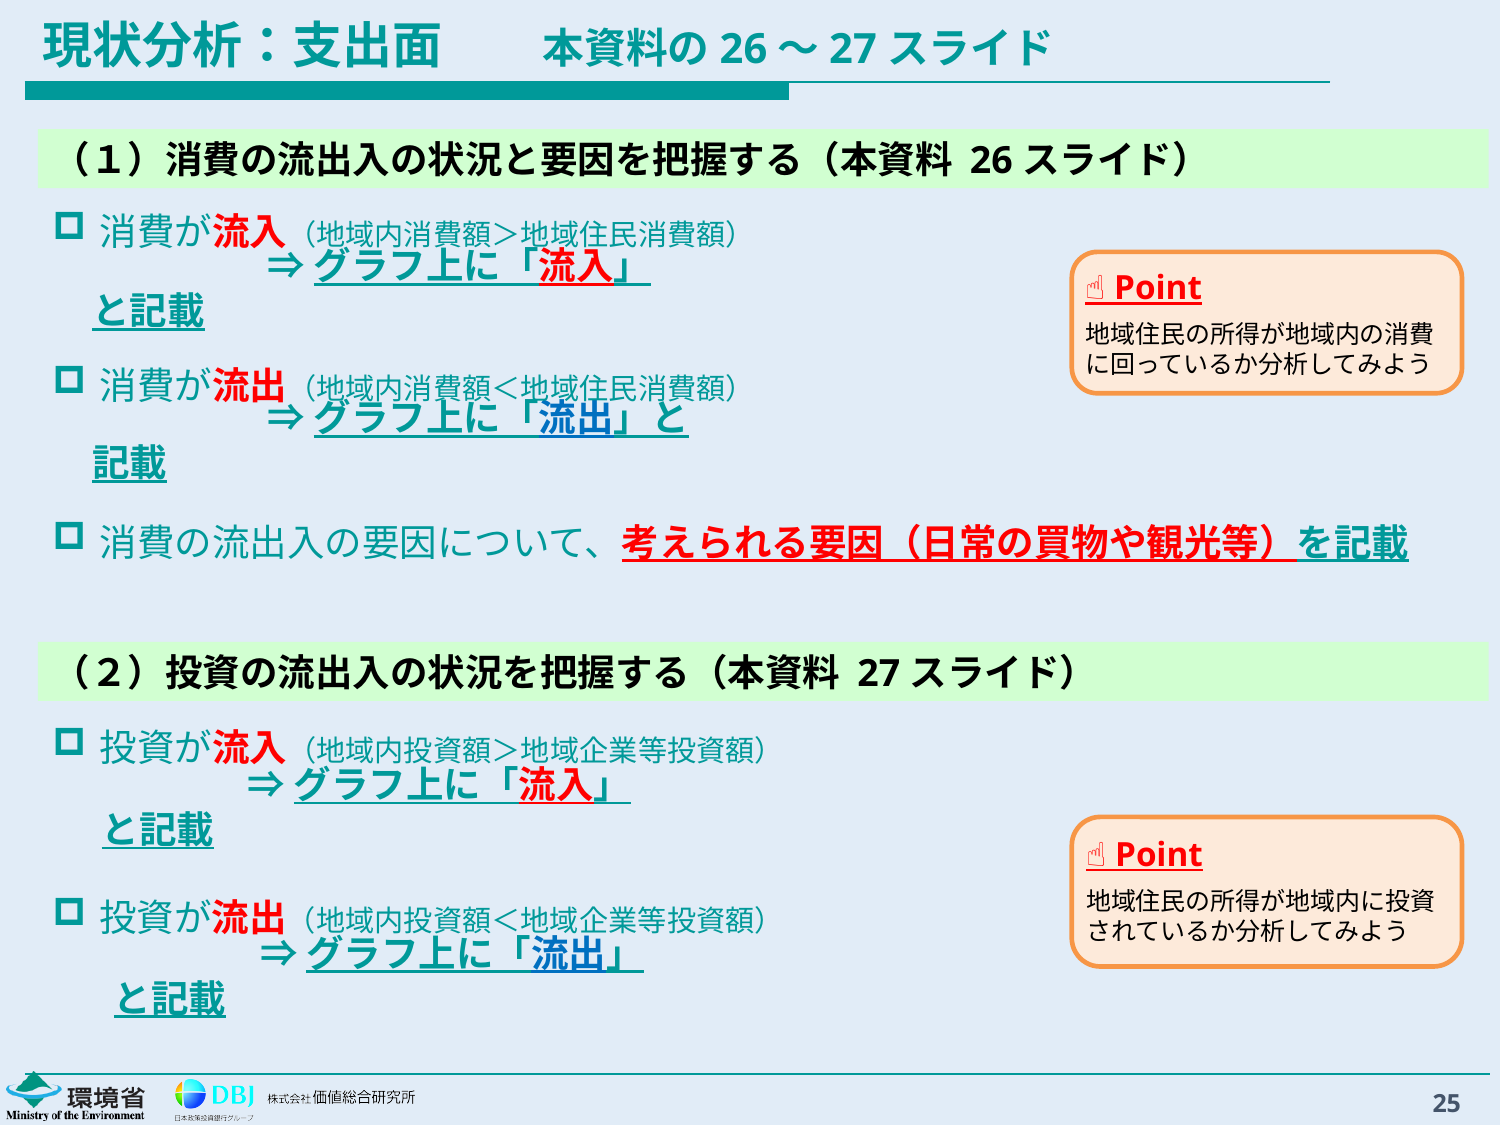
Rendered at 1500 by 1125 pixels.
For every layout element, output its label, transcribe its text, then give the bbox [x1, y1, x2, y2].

text_box ☝ Point 地域住民の所得が地域内に投資されているか分析してみよう [1071, 816, 1463, 967]
text_box 投資が流出（地域内投資額＜地域企業等投資額） [37, 878, 811, 956]
text_box 消費が流出（地域内消費額＜地域住民消費額） [37, 342, 1500, 427]
text_box ⇒ グラフ上に「流入」と記載 [86, 764, 680, 848]
title 現状分析：支出面 本資料の26～27スライド [27, 0, 1500, 82]
text_box ☝ Point 地域住民の所得が地域内の消費に回っているか分析してみよう [1071, 251, 1463, 342]
text_box 消費の流出入の要因について、考えられる要因（日常の買物や観光等）を記載 [37, 503, 1500, 579]
picture [171, 1075, 419, 1125]
text_box （１）消費の流出入の状況と要因を把握する（本資料 26スライド） [37, 129, 1489, 188]
text_box 消費が流入（地域内消費額＞地域住民消費額） [37, 188, 1500, 273]
text_box ⇒ グラフ上に「流入」と記載 [77, 247, 690, 328]
text_box （２）投資の流出入の状況を把握する（本資料 27スライド） [37, 641, 1489, 701]
slide_number 25 [1393, 1079, 1500, 1122]
text_box ⇒ グラフ上に「流出」と記載 [77, 427, 725, 477]
picture [2, 1071, 148, 1125]
text_box ⇒ グラフ上に「流出」と記載 [99, 956, 668, 1014]
text_box 投資が流入（地域内投資額＞地域企業等投資額） [37, 700, 1500, 793]
